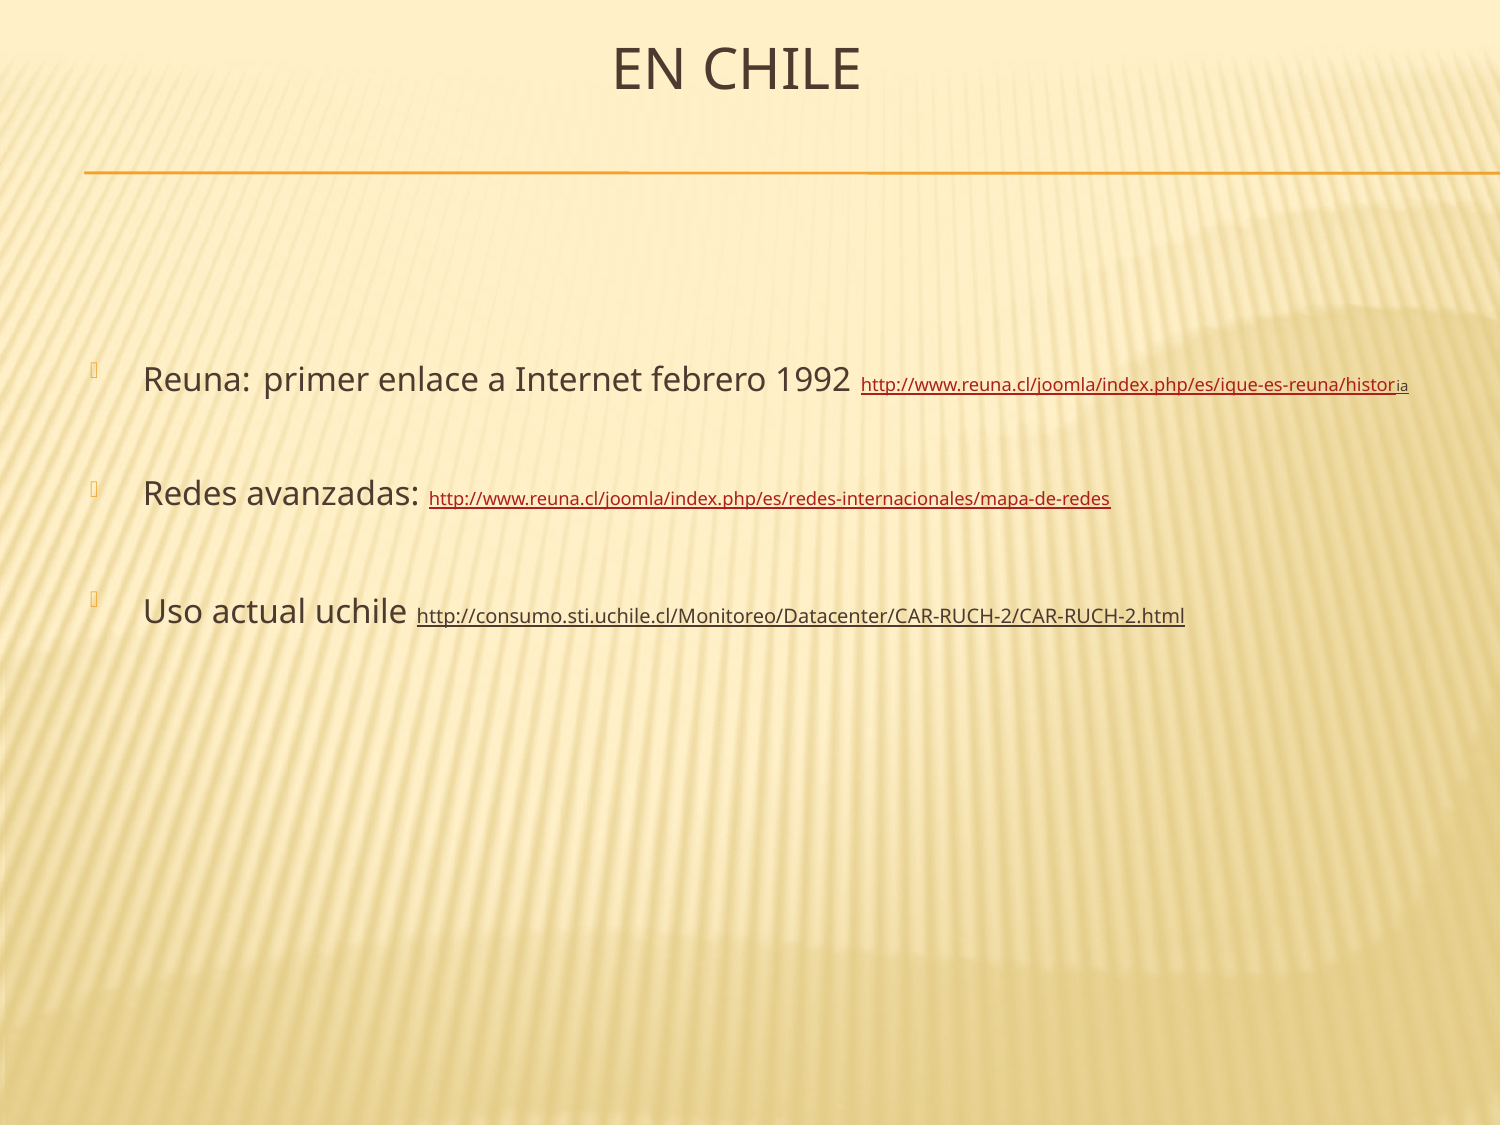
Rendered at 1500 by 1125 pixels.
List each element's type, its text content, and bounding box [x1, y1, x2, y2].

title En Chile [62, 24, 1413, 180]
list Reuna: primer enlace a Internet febrero 1992 http://www.reuna.cl/joomla/index.php/es/ique-es-reuna/historia Redes avanzadas: http://www.reuna.cl/joomla/index.php/es/redes-internacionales/mapa-de-redes Uso actual uchile http://consumo.sti.uchile.cl/Monitoreo/Datacenter/CAR-RUCH-2/CAR-RUCH-2.html [75, 337, 1425, 650]
